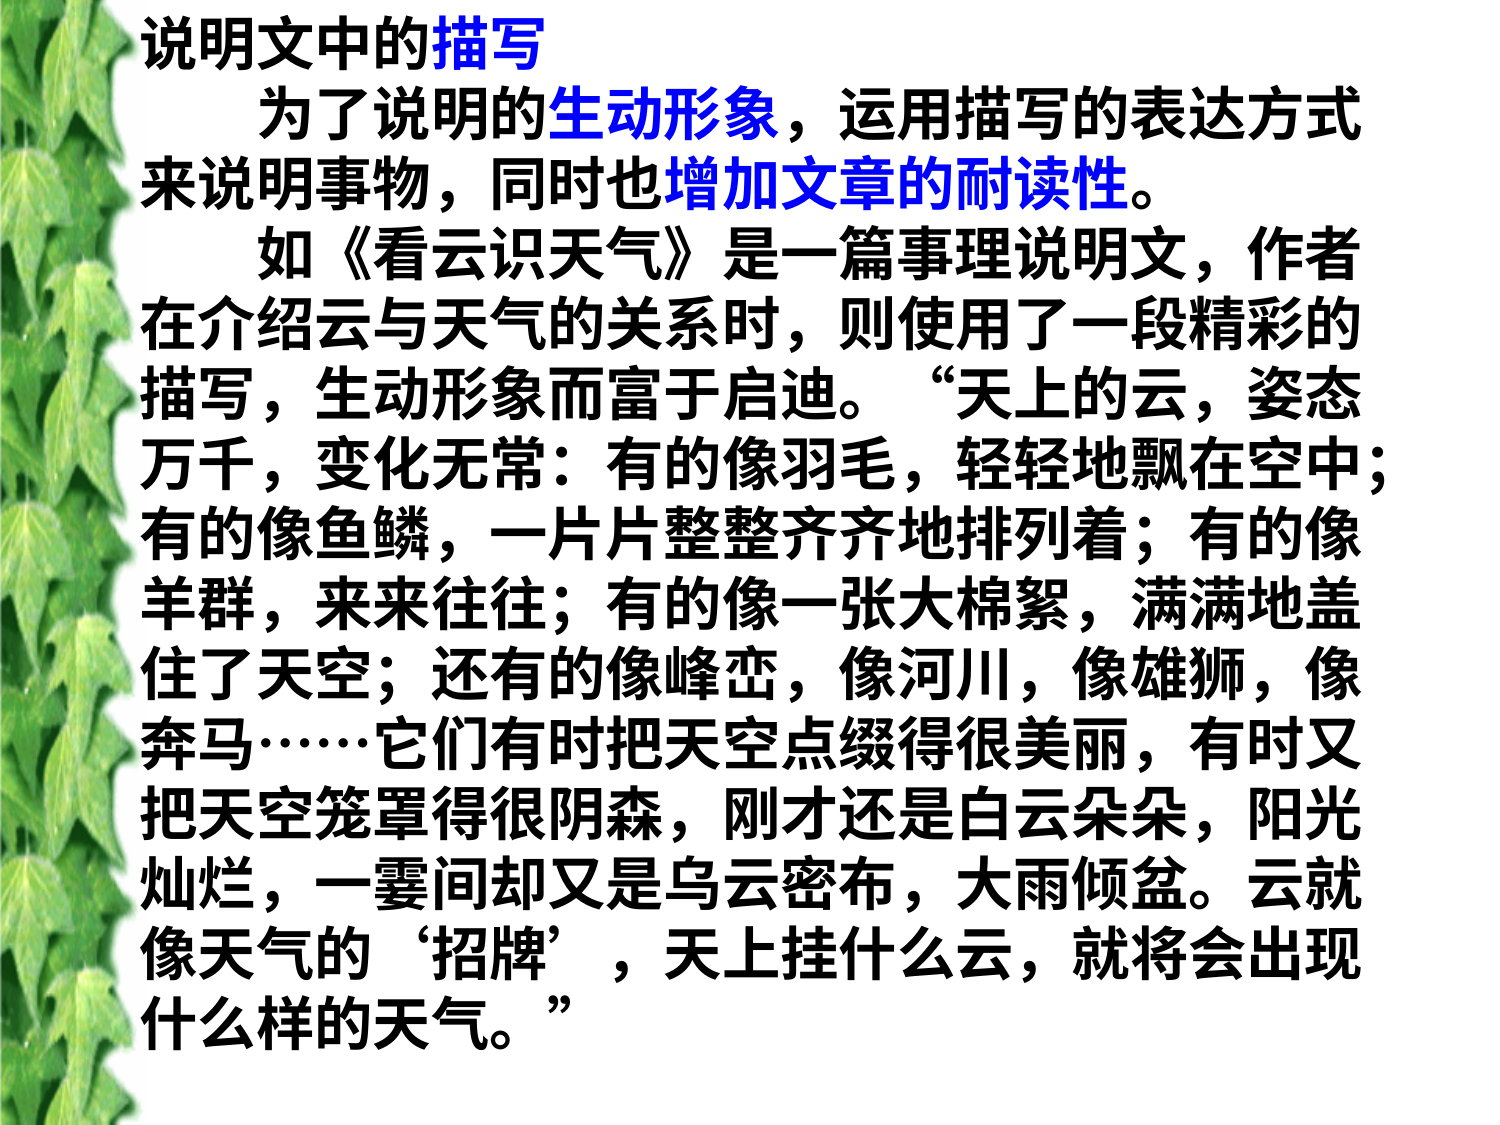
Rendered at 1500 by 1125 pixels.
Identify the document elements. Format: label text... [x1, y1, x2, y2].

text_box 说明文中的描写 为了说明的生动形象，运用描写的表达方式来说明事物，同时也增加文章的耐读性。 如《看云识天气》是一篇事理说明文，作者在介绍云与天气的关系时，则使用了一段精彩的描写，生动形象而富于启迪。“天上的云，姿态万千，变化无常：有的像羽毛，轻轻地飘在空中；有的像鱼鳞，一片片整整齐齐地排列着；有的像羊群，来来往往；有的像一张大棉絮，满满地盖住了天空；还有的像峰峦，像河川，像雄狮，像奔马……它们有时把天空点缀得很美丽，有时又把天空笼罩得很阴森，刚才还是白云朵朵，阳光灿烂，一霎间却又是乌云密布，大雨倾盆。云就像天气的‘招牌’，天上挂什么云，就将会出现什么样的天气。” [148, 0, 1413, 1065]
picture [0, 0, 148, 1125]
